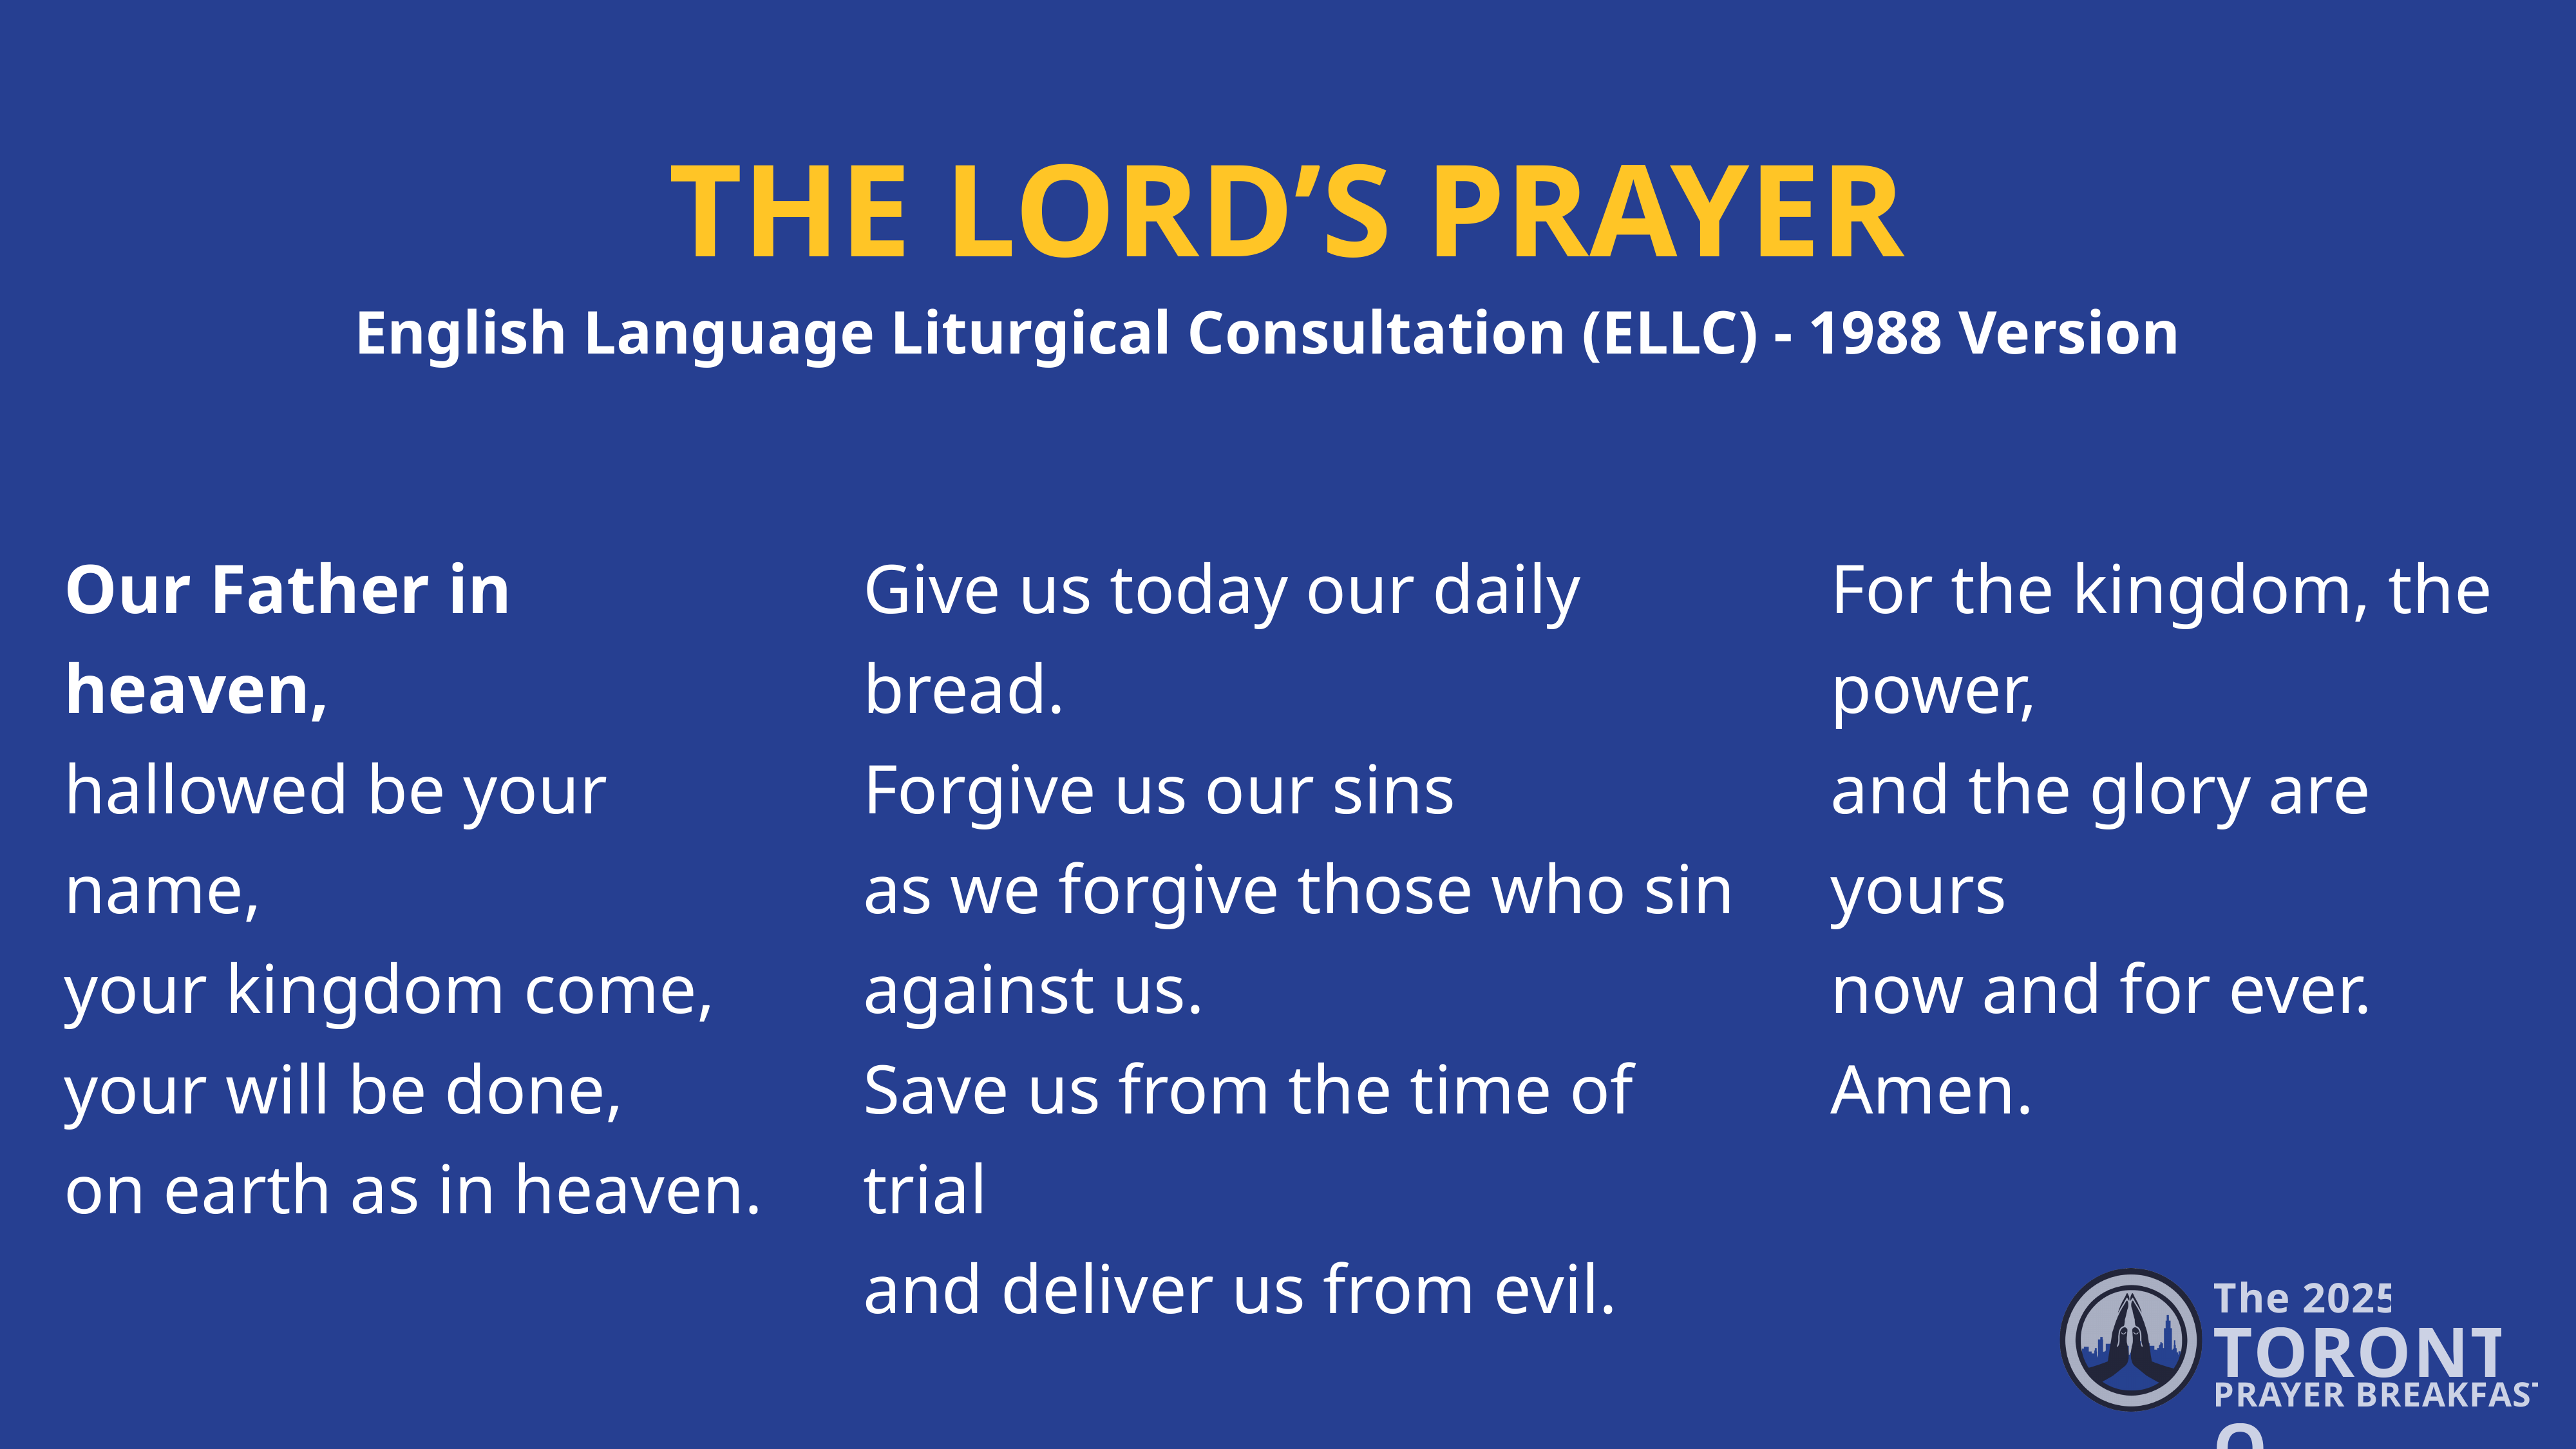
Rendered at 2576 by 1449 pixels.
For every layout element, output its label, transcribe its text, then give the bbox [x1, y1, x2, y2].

text_box For the kingdom, the power, and the glory are yours now and for ever. Amen. [1830, 527, 2553, 1127]
text_box English Language Liturgical Consultation (ELLC) - 1988 Version [80, 283, 2456, 366]
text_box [2060, 1268, 2553, 1412]
text_box Our Father in heaven, hallowed be your name, your kingdom come, your will be done, on earth as in heaven. [64, 527, 772, 1227]
text_box Give us today our daily bread. Forgive us our sins as we forgive those who sin against us. Save us from the time of trial and deliver us from evil. [863, 527, 1766, 1327]
text_box THE LORD’S PRAYER [80, 103, 2496, 283]
